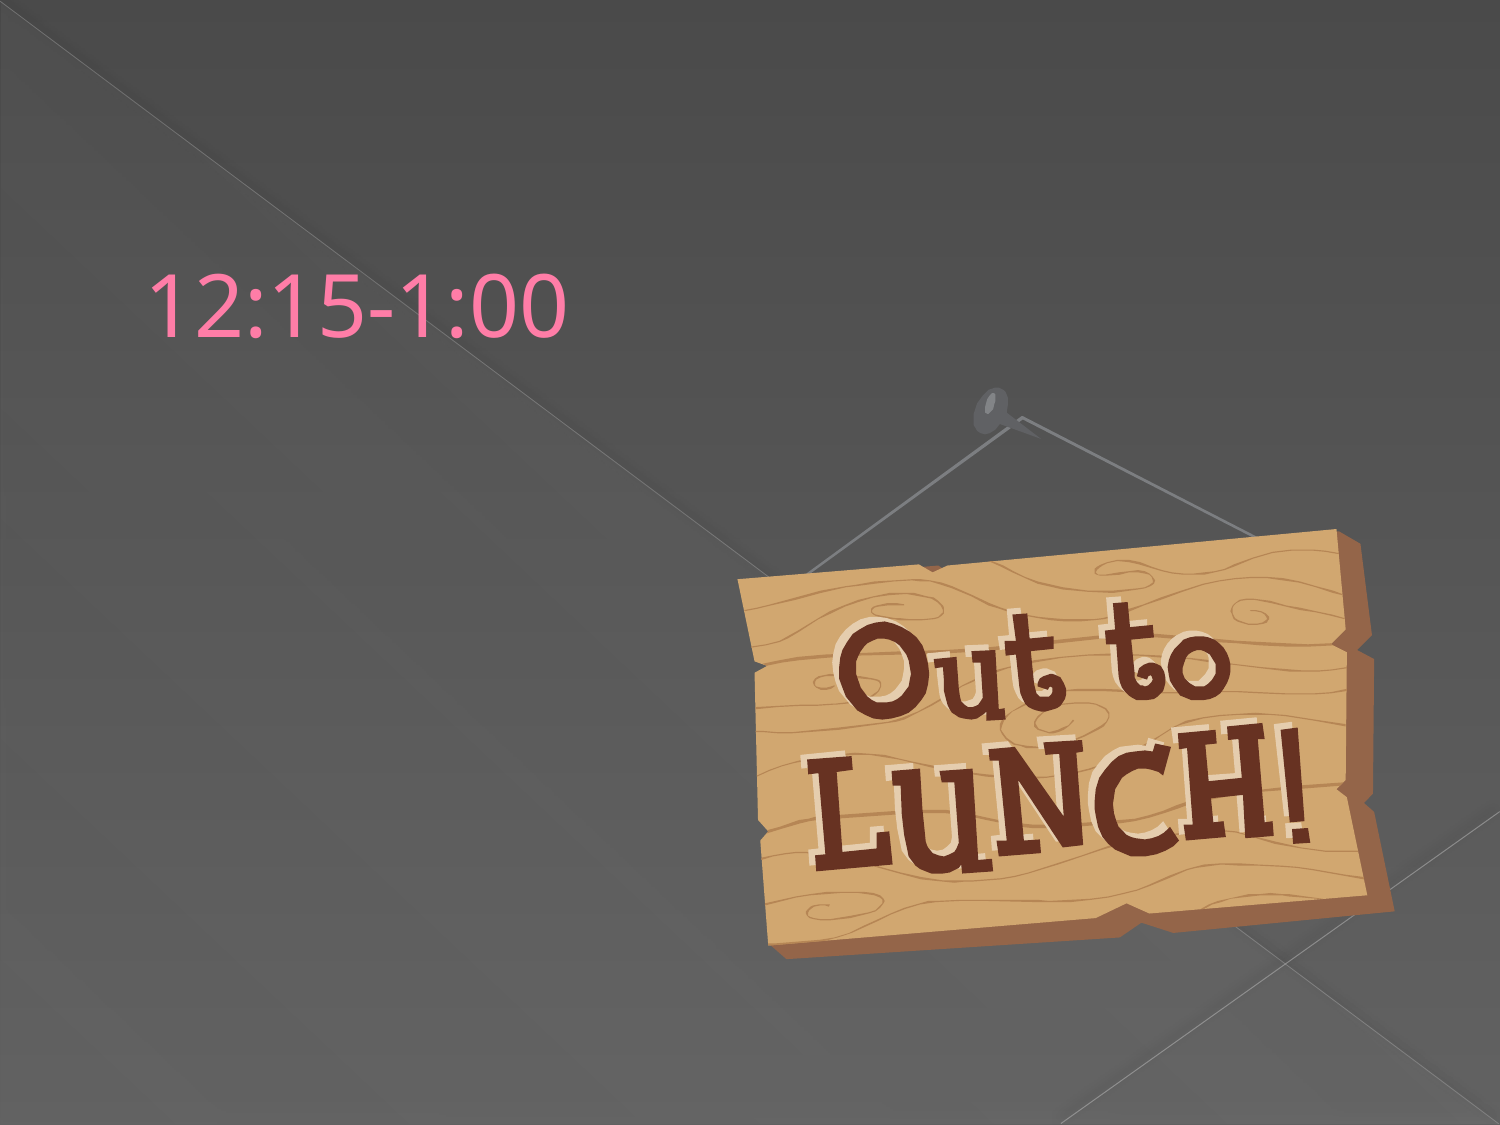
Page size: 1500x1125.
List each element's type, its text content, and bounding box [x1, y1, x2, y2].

title 12:15-1:00 [50, 187, 738, 417]
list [737, 387, 1395, 960]
